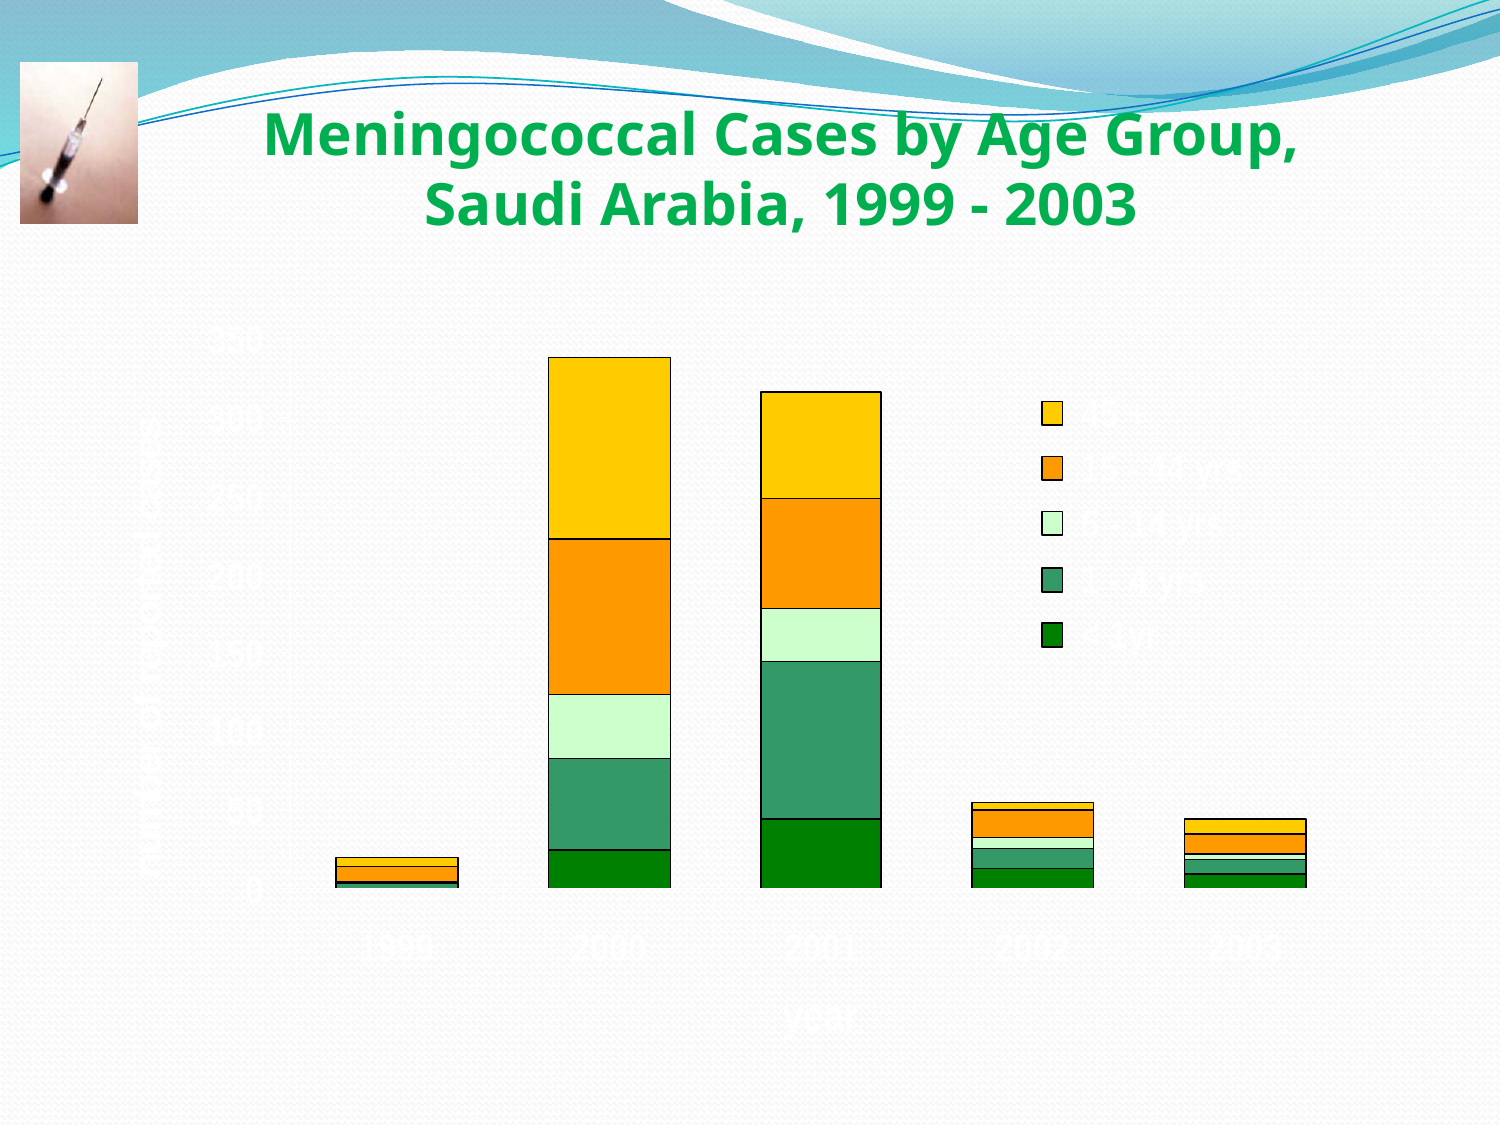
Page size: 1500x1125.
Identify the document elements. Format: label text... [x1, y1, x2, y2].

picture [20, 62, 99, 224]
title Meningococcal Cases by Age Group, Saudi Arabia, 1999 - 2003 [99, 62, 1463, 238]
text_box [87, 274, 1363, 1067]
